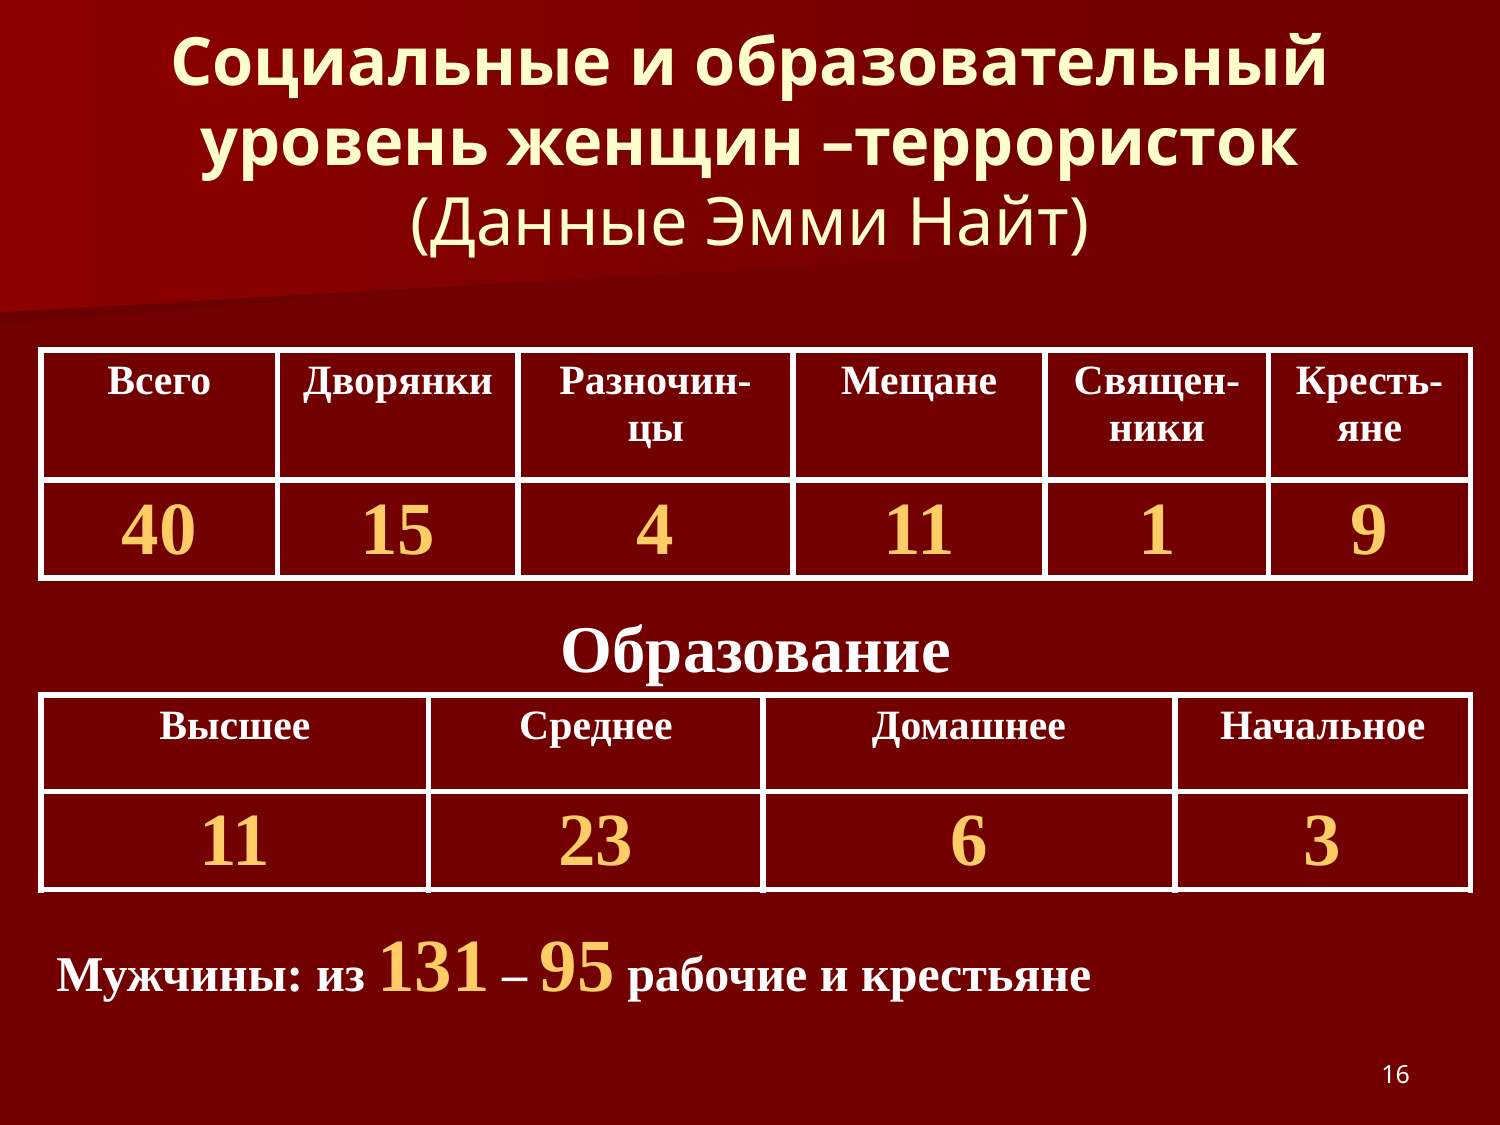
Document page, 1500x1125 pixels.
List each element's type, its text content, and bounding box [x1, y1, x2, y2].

table_cell 40 [44, 483, 275, 575]
table_cell 15 [280, 483, 515, 575]
table_cell Домашнее [766, 698, 1172, 789]
table_cell 1 [1048, 483, 1266, 575]
table_cell Среднее [431, 698, 760, 789]
table_header Кресть-яне [1271, 353, 1468, 477]
table_header Всего [44, 353, 275, 477]
table_header Разночин-цы [521, 353, 790, 477]
slide_number 16 [1074, 1024, 1426, 1101]
title Социальные и образовательный уровень женщин –террористок (Данные Эмми Найт) [74, 44, 1426, 233]
table_cell Высшее [44, 698, 426, 789]
table_header Мещане [796, 353, 1042, 477]
table_cell 3 [1178, 794, 1468, 887]
table_cell 11 [44, 794, 426, 887]
table_header Священ-ники [1048, 353, 1266, 477]
table_cell Мужчины: из 131 – 95 рабочие и крестьяне [41, 892, 1470, 1016]
table_cell Начальное [1178, 698, 1468, 789]
table_cell 11 [796, 483, 1042, 575]
table_header Дворянки [280, 353, 515, 477]
table_cell 4 [521, 483, 790, 575]
table_cell 23 [431, 794, 760, 887]
table_cell Образование [41, 581, 1470, 692]
table_cell 9 [1271, 483, 1468, 575]
table_cell 6 [766, 794, 1172, 887]
